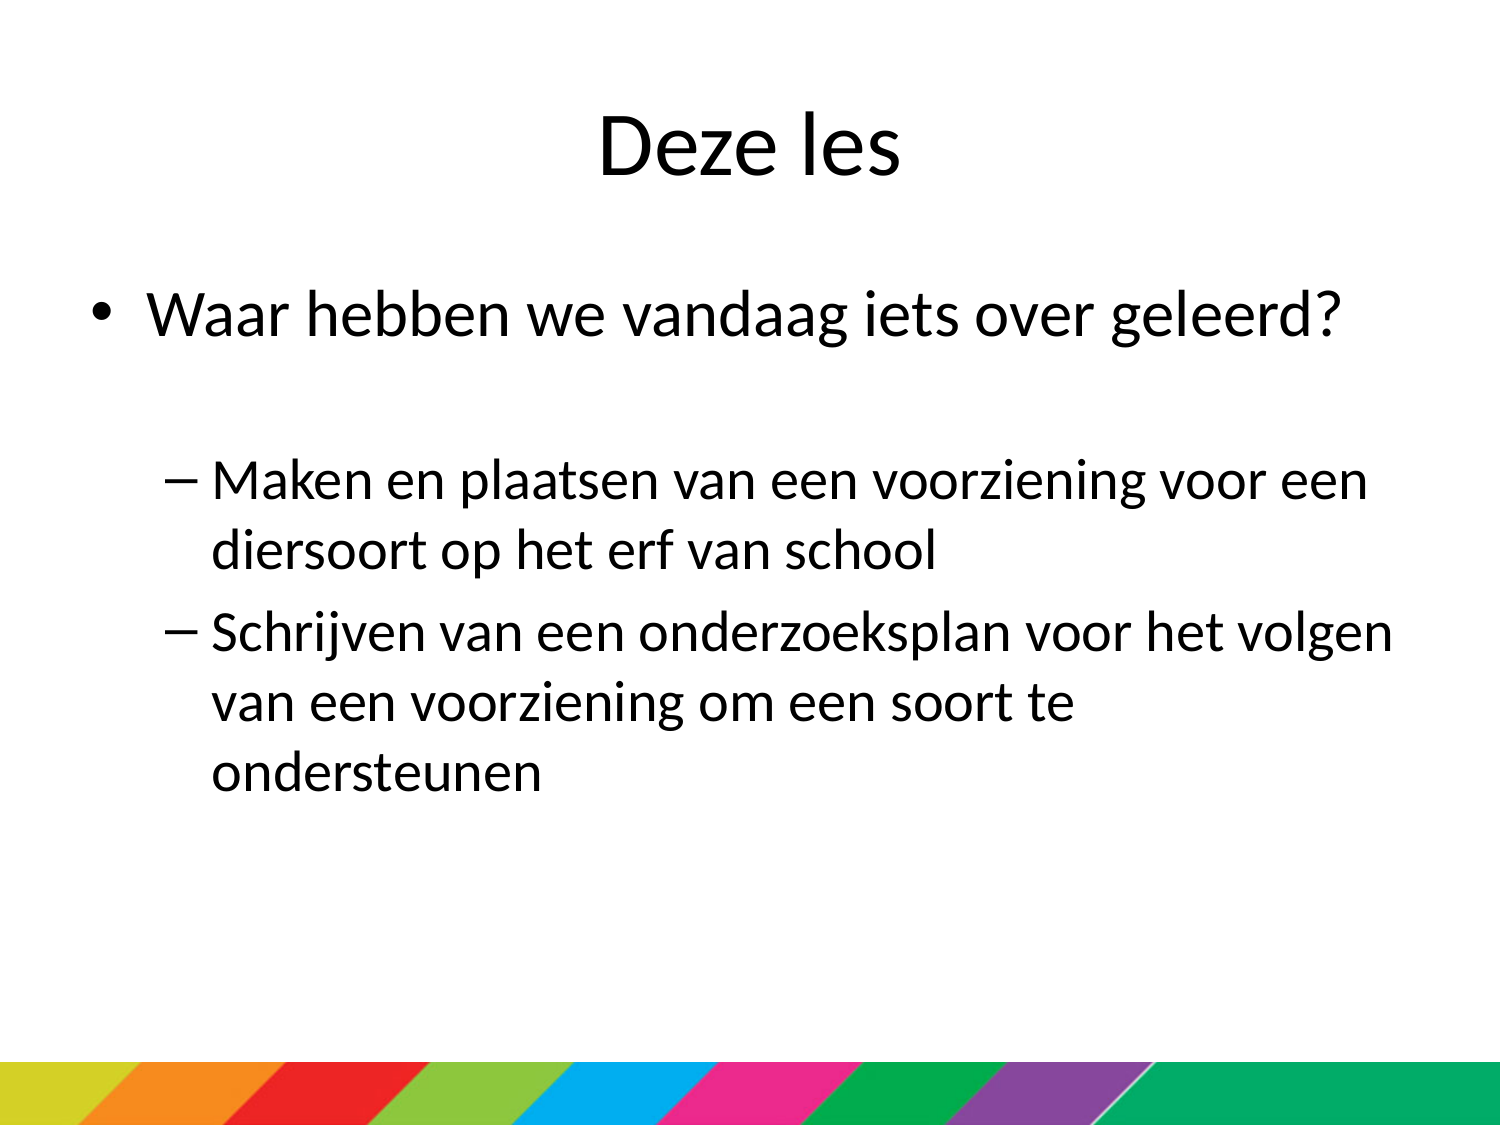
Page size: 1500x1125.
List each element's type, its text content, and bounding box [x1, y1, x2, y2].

list Waar hebben we vandaag iets over geleerd? Maken en plaatsen van een voorziening voor een diersoort op het erf van school Schrijven van een onderzoeksplan voor het volgen van een voorziening om een soort te ondersteunen [75, 262, 1425, 1005]
picture [0, 1062, 574, 1125]
title Deze les [75, 45, 1425, 233]
picture [656, 1062, 1500, 1125]
